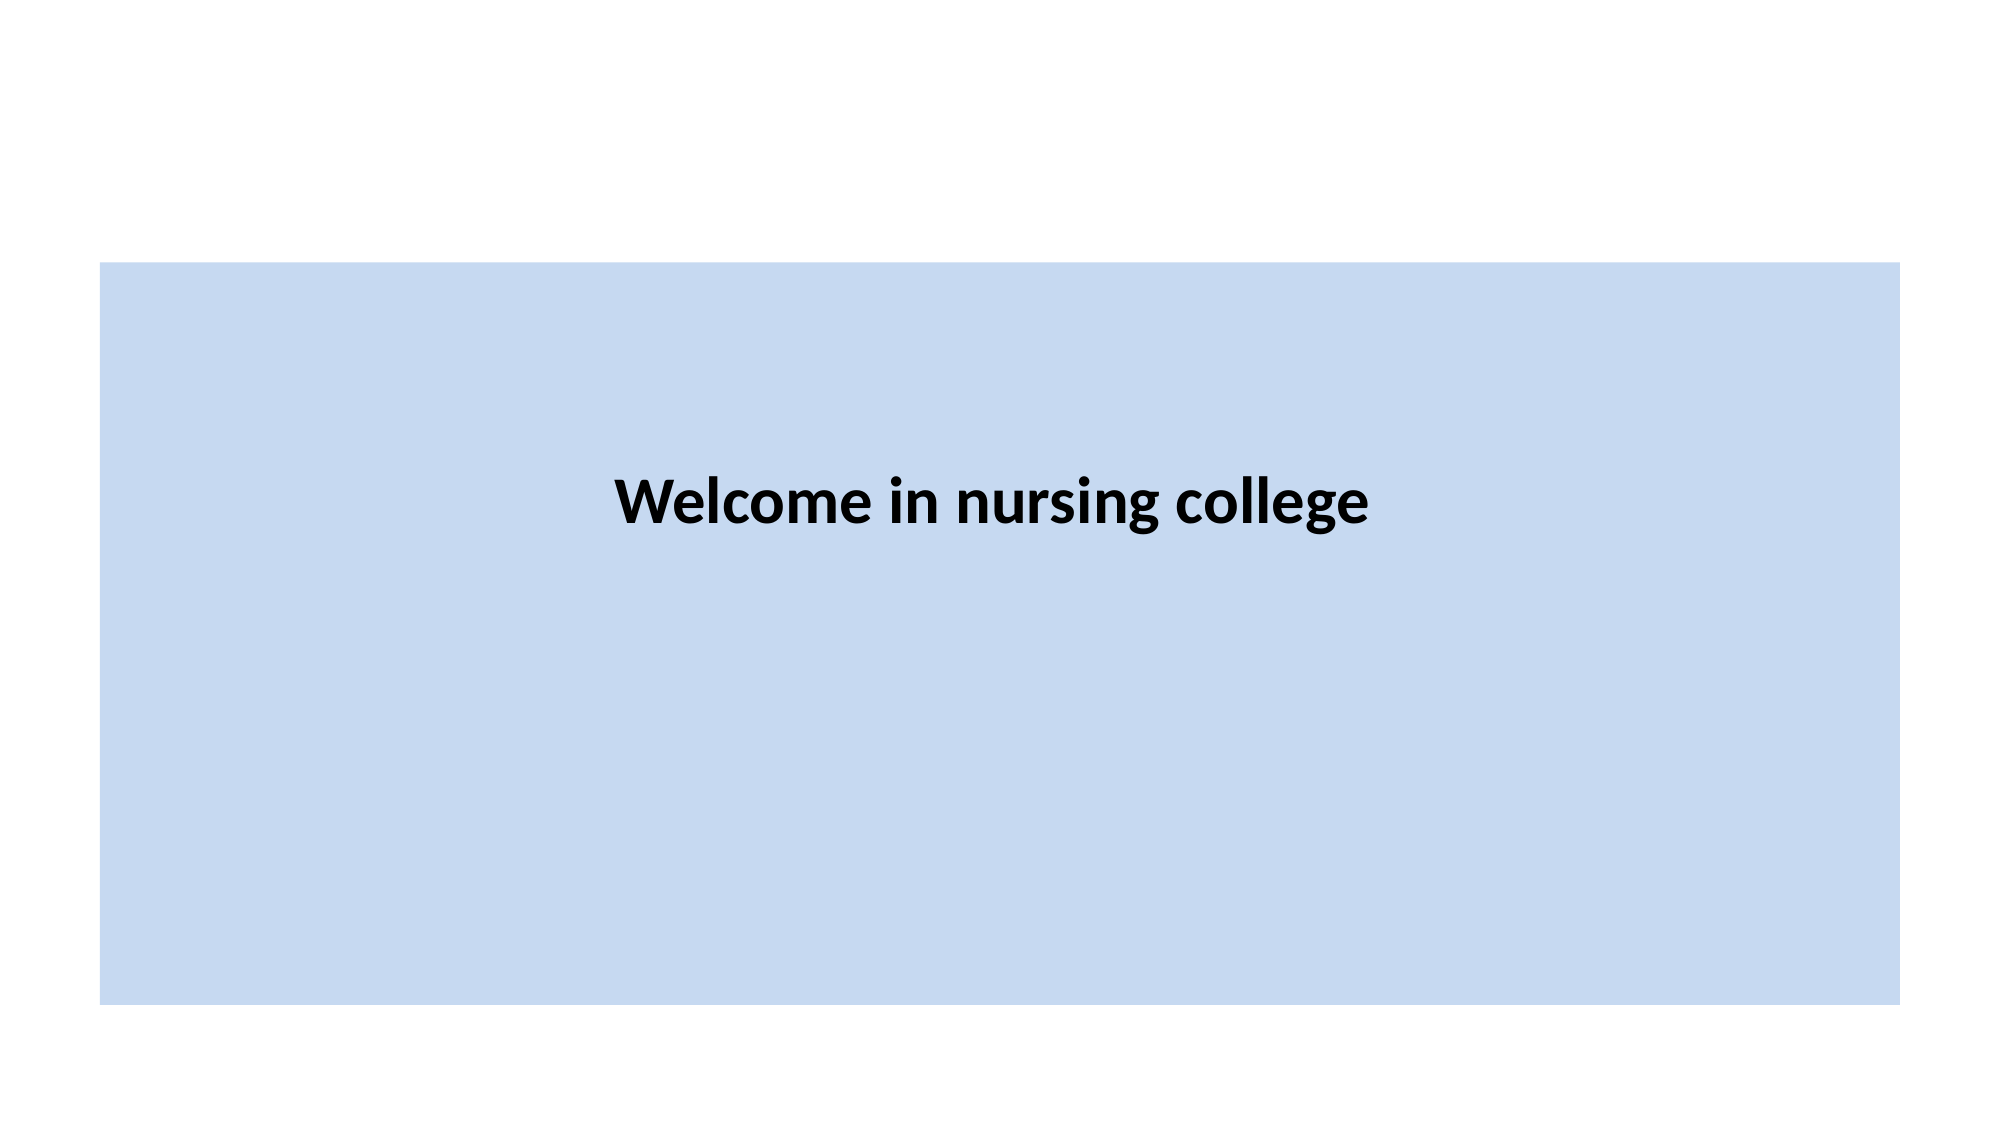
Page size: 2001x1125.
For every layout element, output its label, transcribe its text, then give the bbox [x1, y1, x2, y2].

list Welcome in nursing college [99, 262, 1900, 1005]
